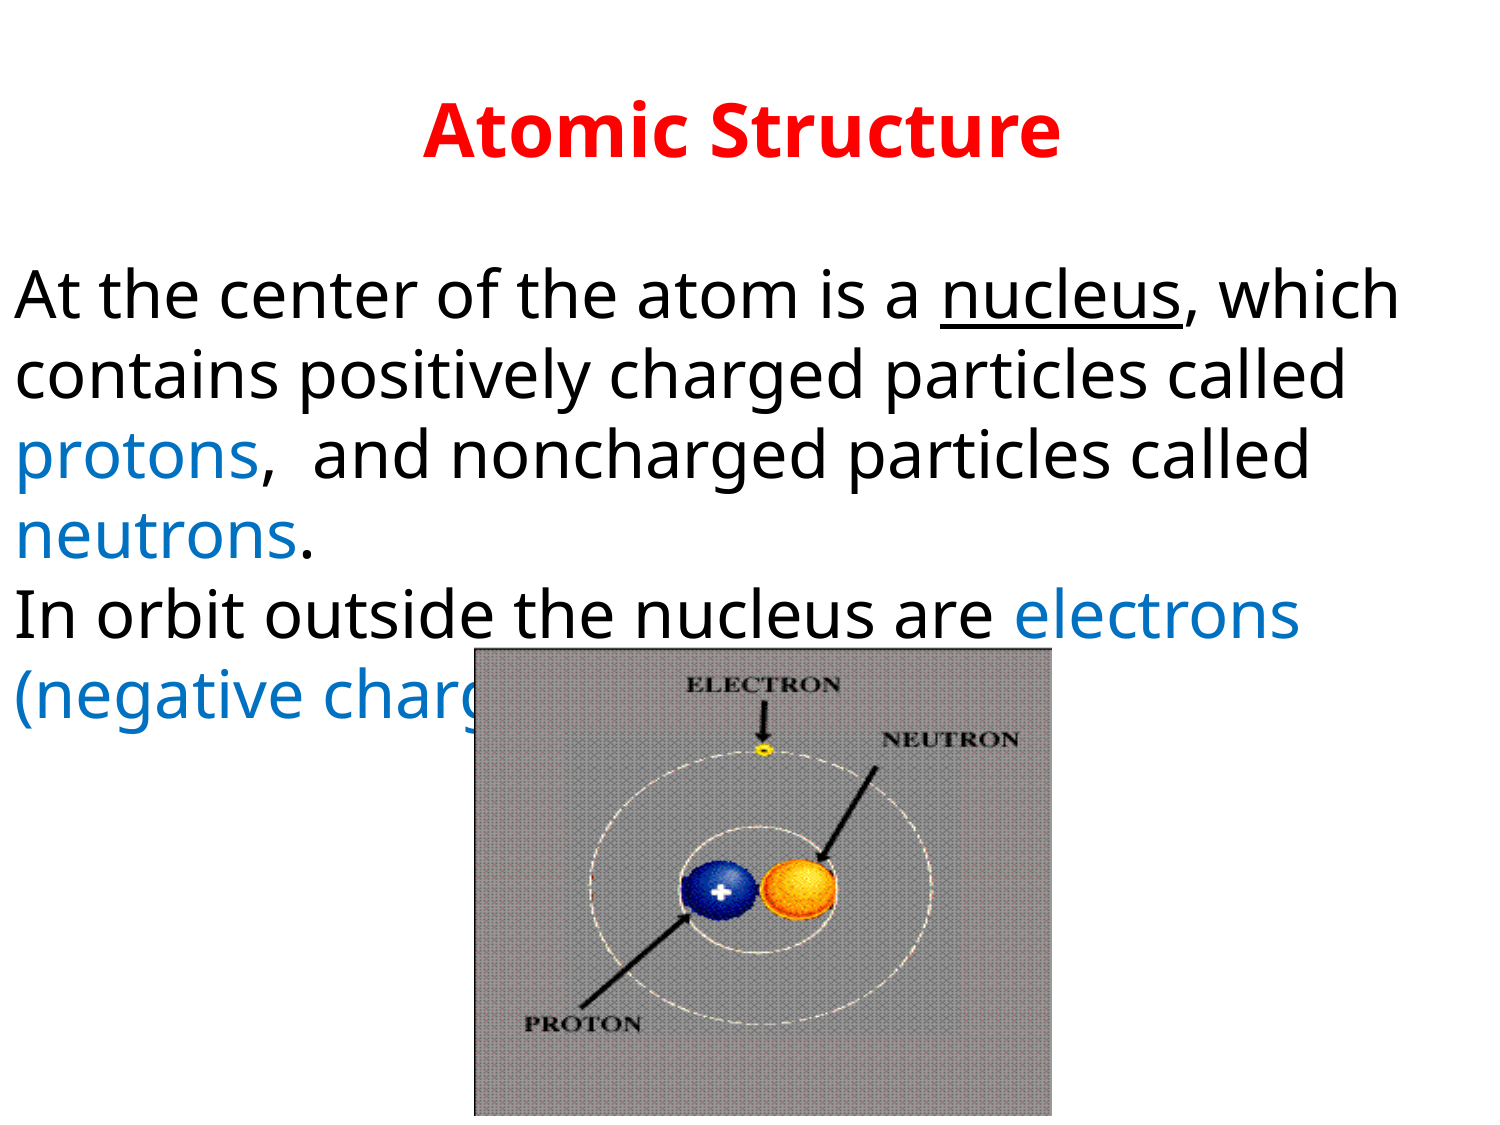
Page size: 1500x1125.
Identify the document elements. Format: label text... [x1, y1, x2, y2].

picture [474, 646, 1052, 1117]
text_box Atomic Structure At the center of the atom is a nucleus, which contains positively charged particles called protons, and noncharged particles called neutrons. In orbit outside the nucleus are electrons (negative charge) [0, 74, 1488, 740]
